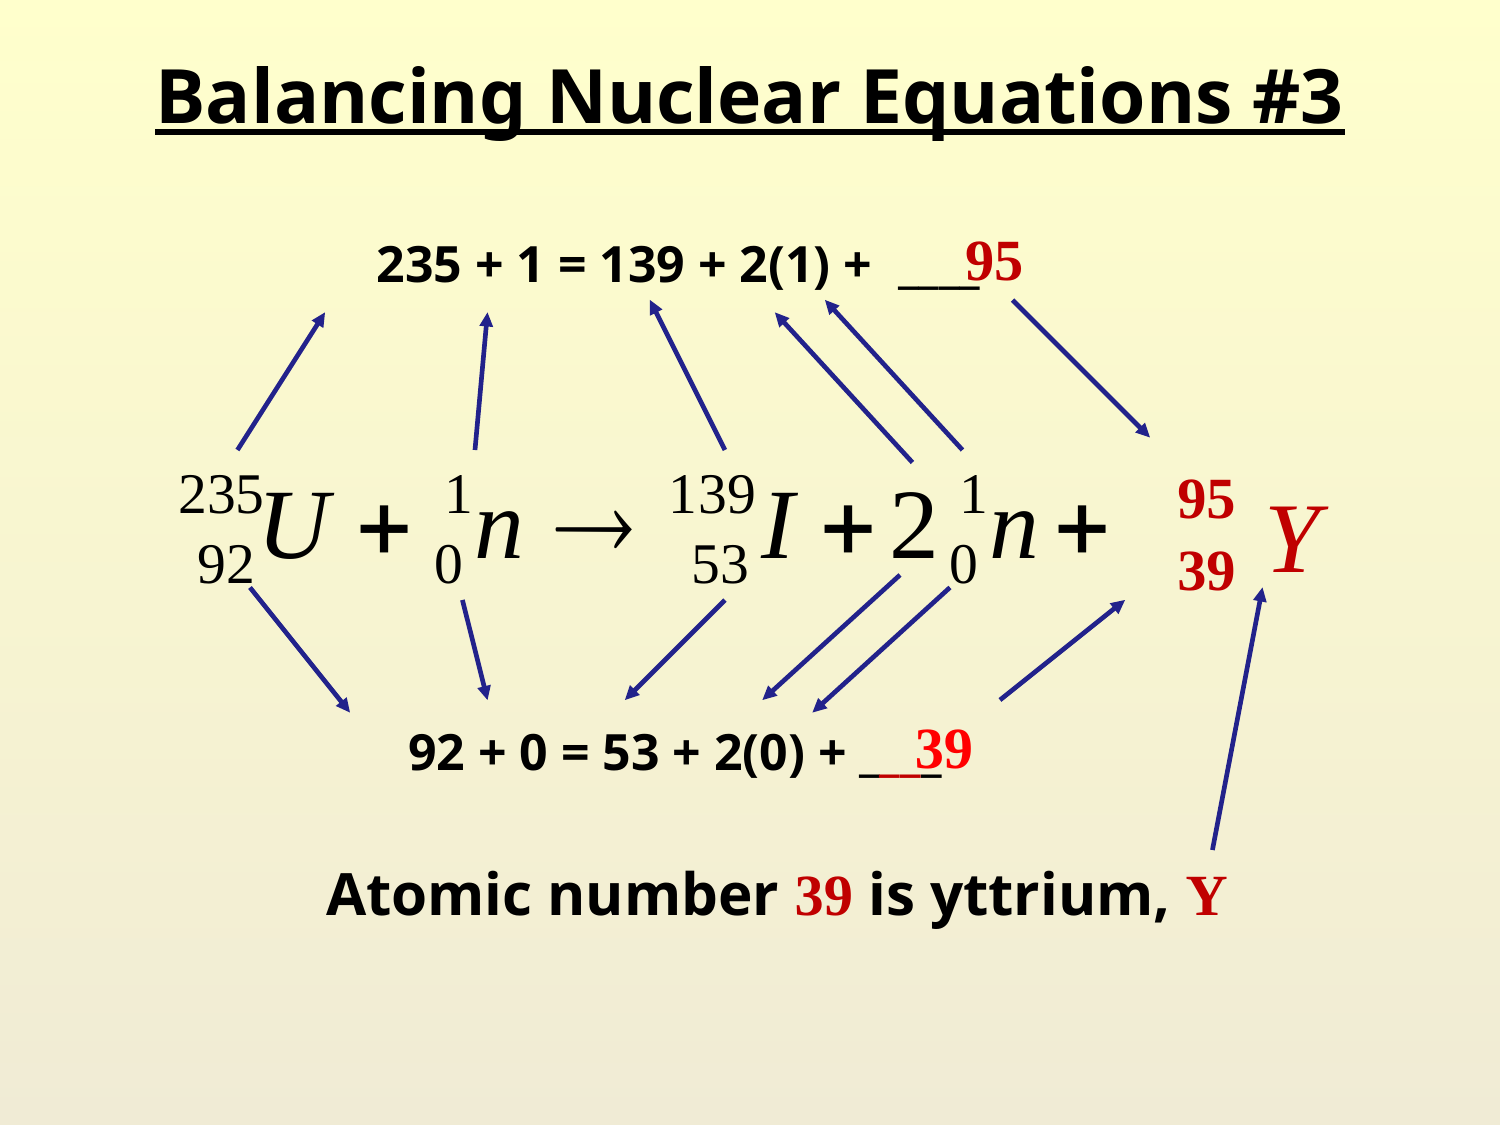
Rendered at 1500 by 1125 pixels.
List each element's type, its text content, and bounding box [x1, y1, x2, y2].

text_box [238, 312, 325, 448]
text_box 235 + 1 = 139 + 2(1) + ____ [362, 224, 950, 300]
text_box [1012, 299, 1150, 438]
text_box [649, 299, 725, 448]
text_box [624, 617, 709, 700]
text_box 39 [900, 702, 989, 788]
text_box 95 [1162, 452, 1251, 538]
text_box [774, 312, 900, 448]
text_box [466, 617, 491, 700]
text_box [812, 617, 918, 713]
text_box 39 [1162, 538, 1251, 610]
text_box [273, 617, 350, 713]
text_box Y [1250, 464, 1350, 600]
text_box [475, 312, 493, 448]
text_box 92 + 0 = 53 + 2(0) + ____ [393, 713, 957, 789]
text_box [762, 617, 854, 700]
text_box [825, 299, 961, 448]
text_box Atomic number 39 is yttrium, Y [311, 849, 1243, 935]
text_box 95 [950, 214, 1039, 300]
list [162, 450, 1151, 609]
title Balancing Nuclear Equations #3 [112, 0, 1388, 188]
